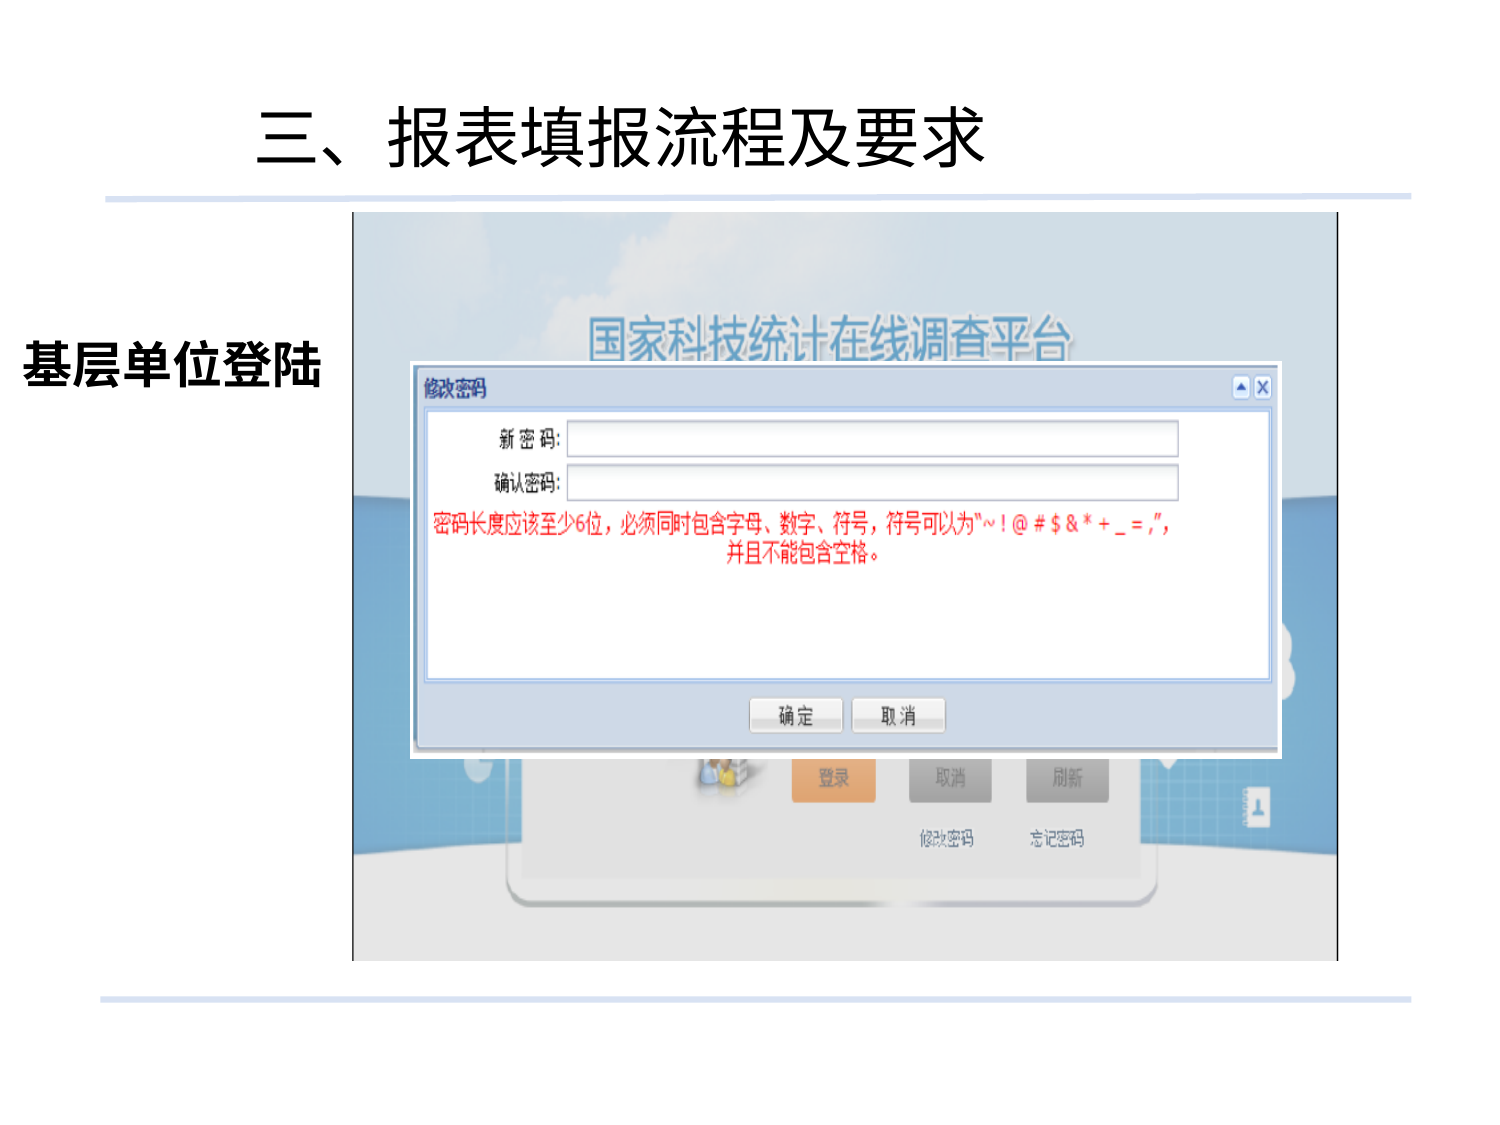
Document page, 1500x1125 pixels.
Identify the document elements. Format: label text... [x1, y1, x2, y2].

text_box 基层单位登陆 [7, 326, 95, 401]
picture [351, 212, 1341, 962]
text_box 三、报表填报流程及要求 [238, 88, 1412, 184]
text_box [100, 195, 1436, 1073]
